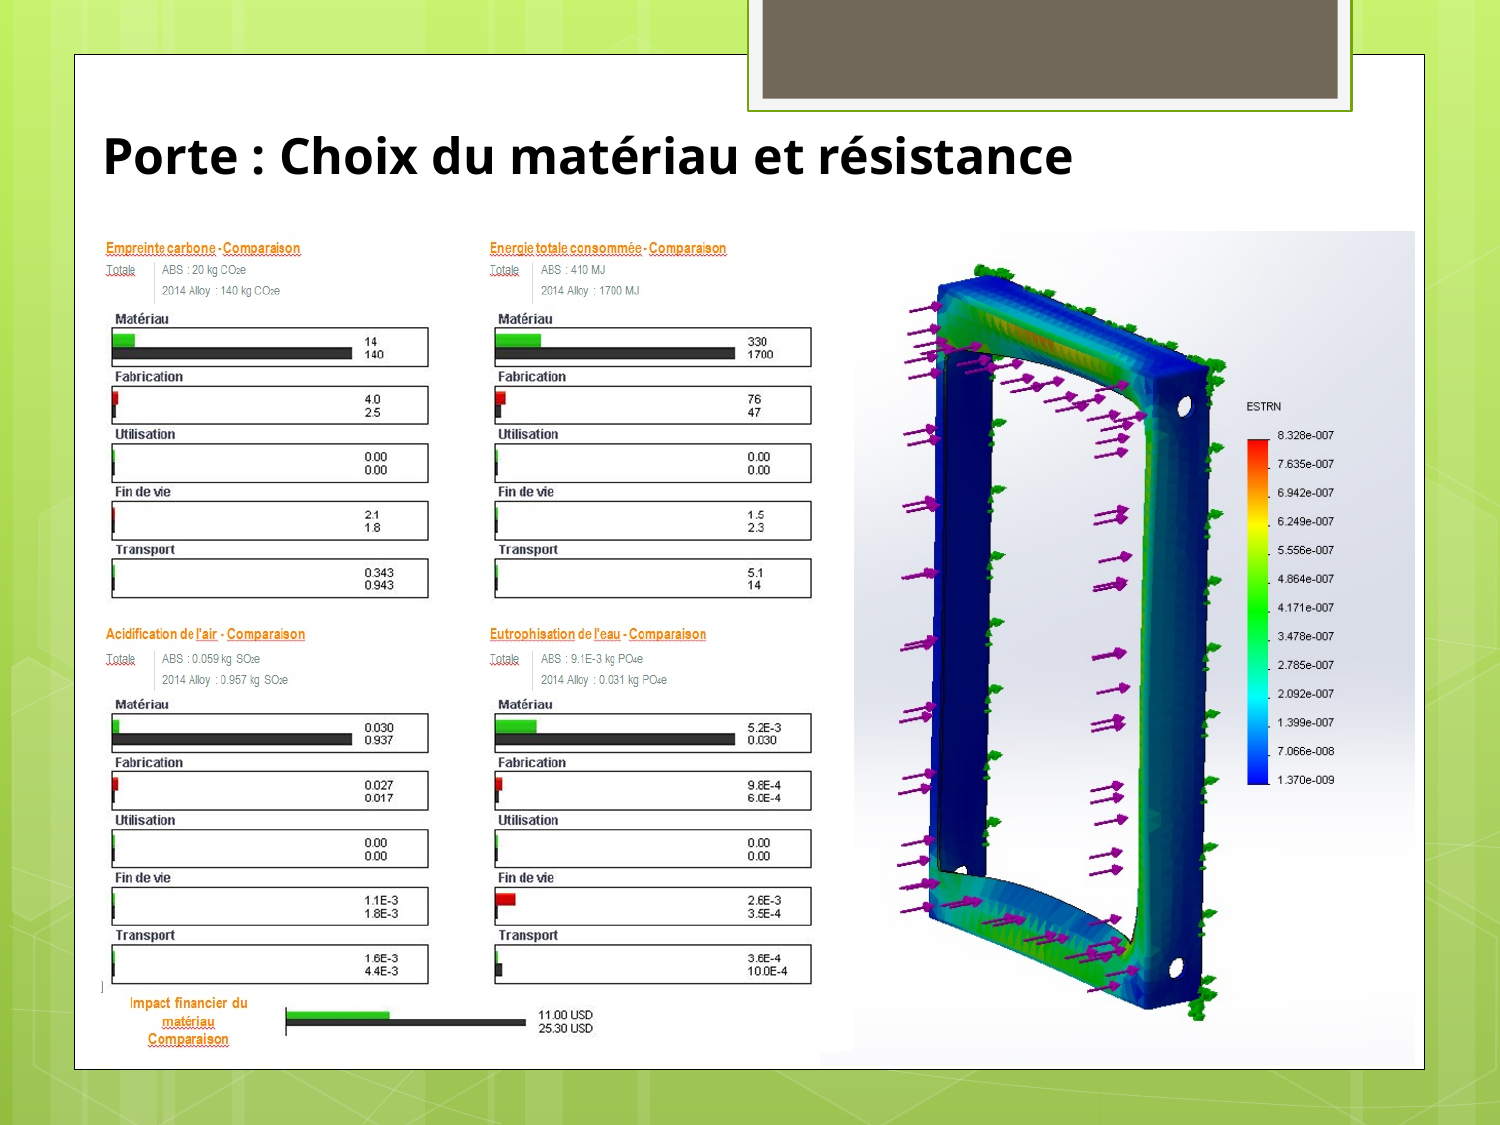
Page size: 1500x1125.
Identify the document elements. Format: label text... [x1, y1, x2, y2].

text_box Porte : Choix du matériau et résistance [87, 116, 1090, 237]
picture [100, 231, 1415, 1067]
